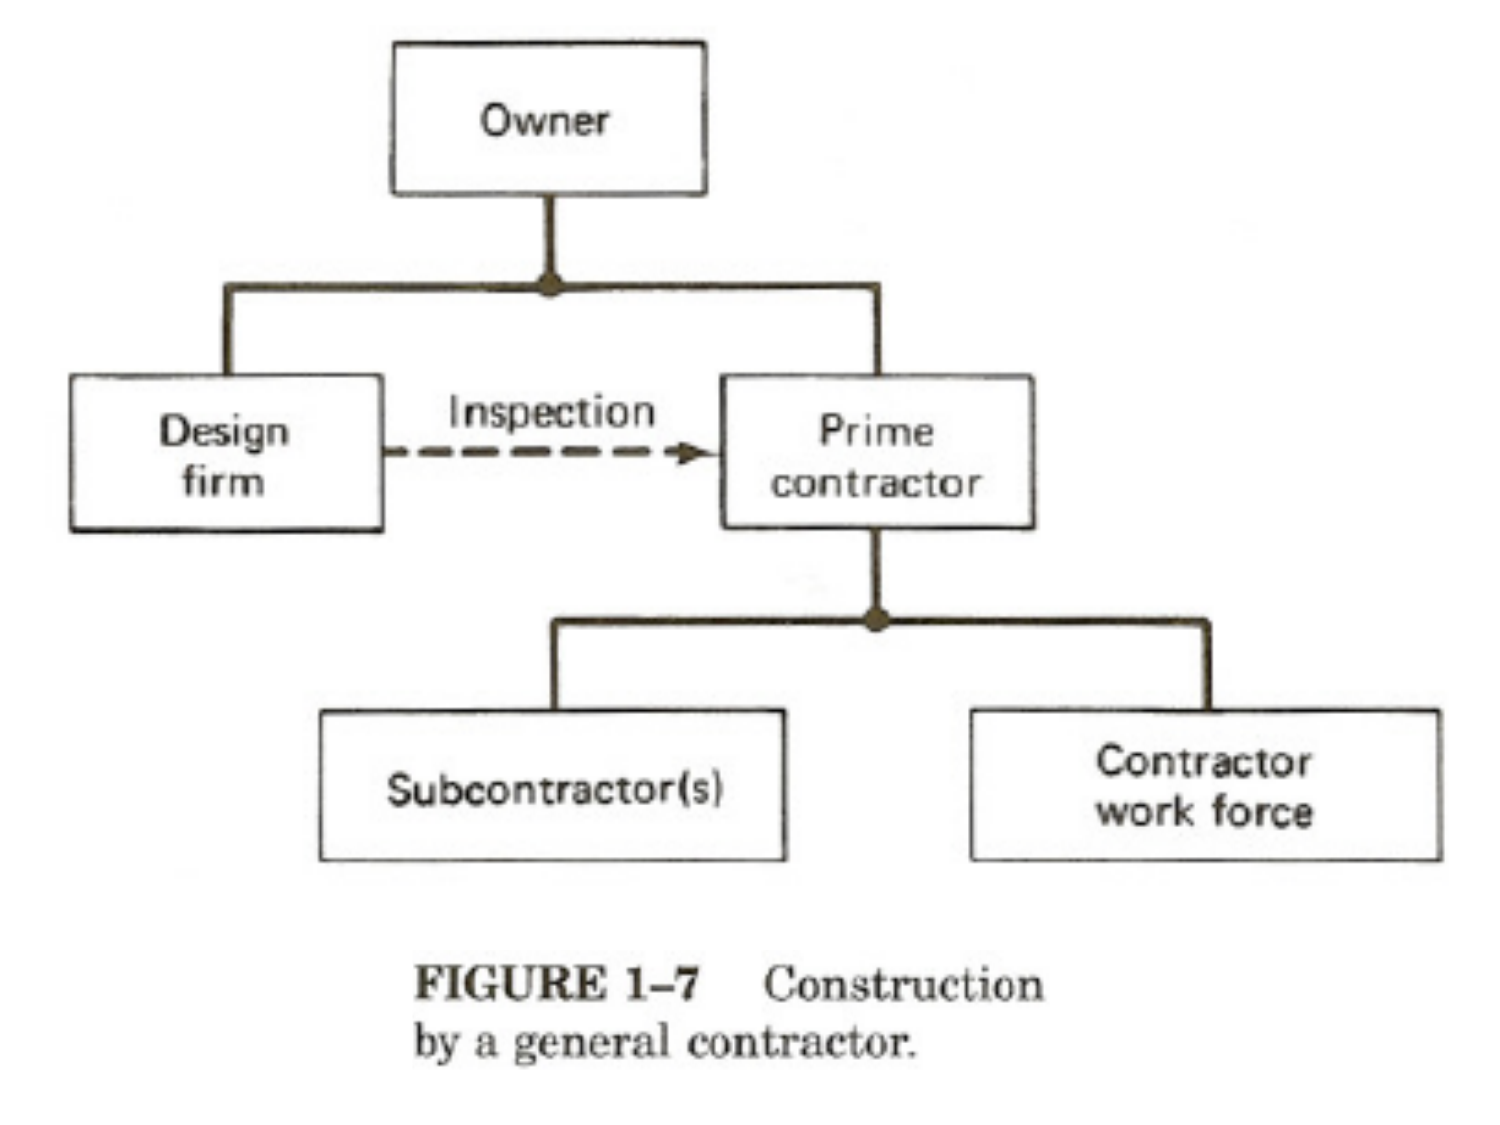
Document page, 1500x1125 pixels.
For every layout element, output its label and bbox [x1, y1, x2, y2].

picture [37, 24, 1463, 886]
picture [412, 949, 1051, 1077]
